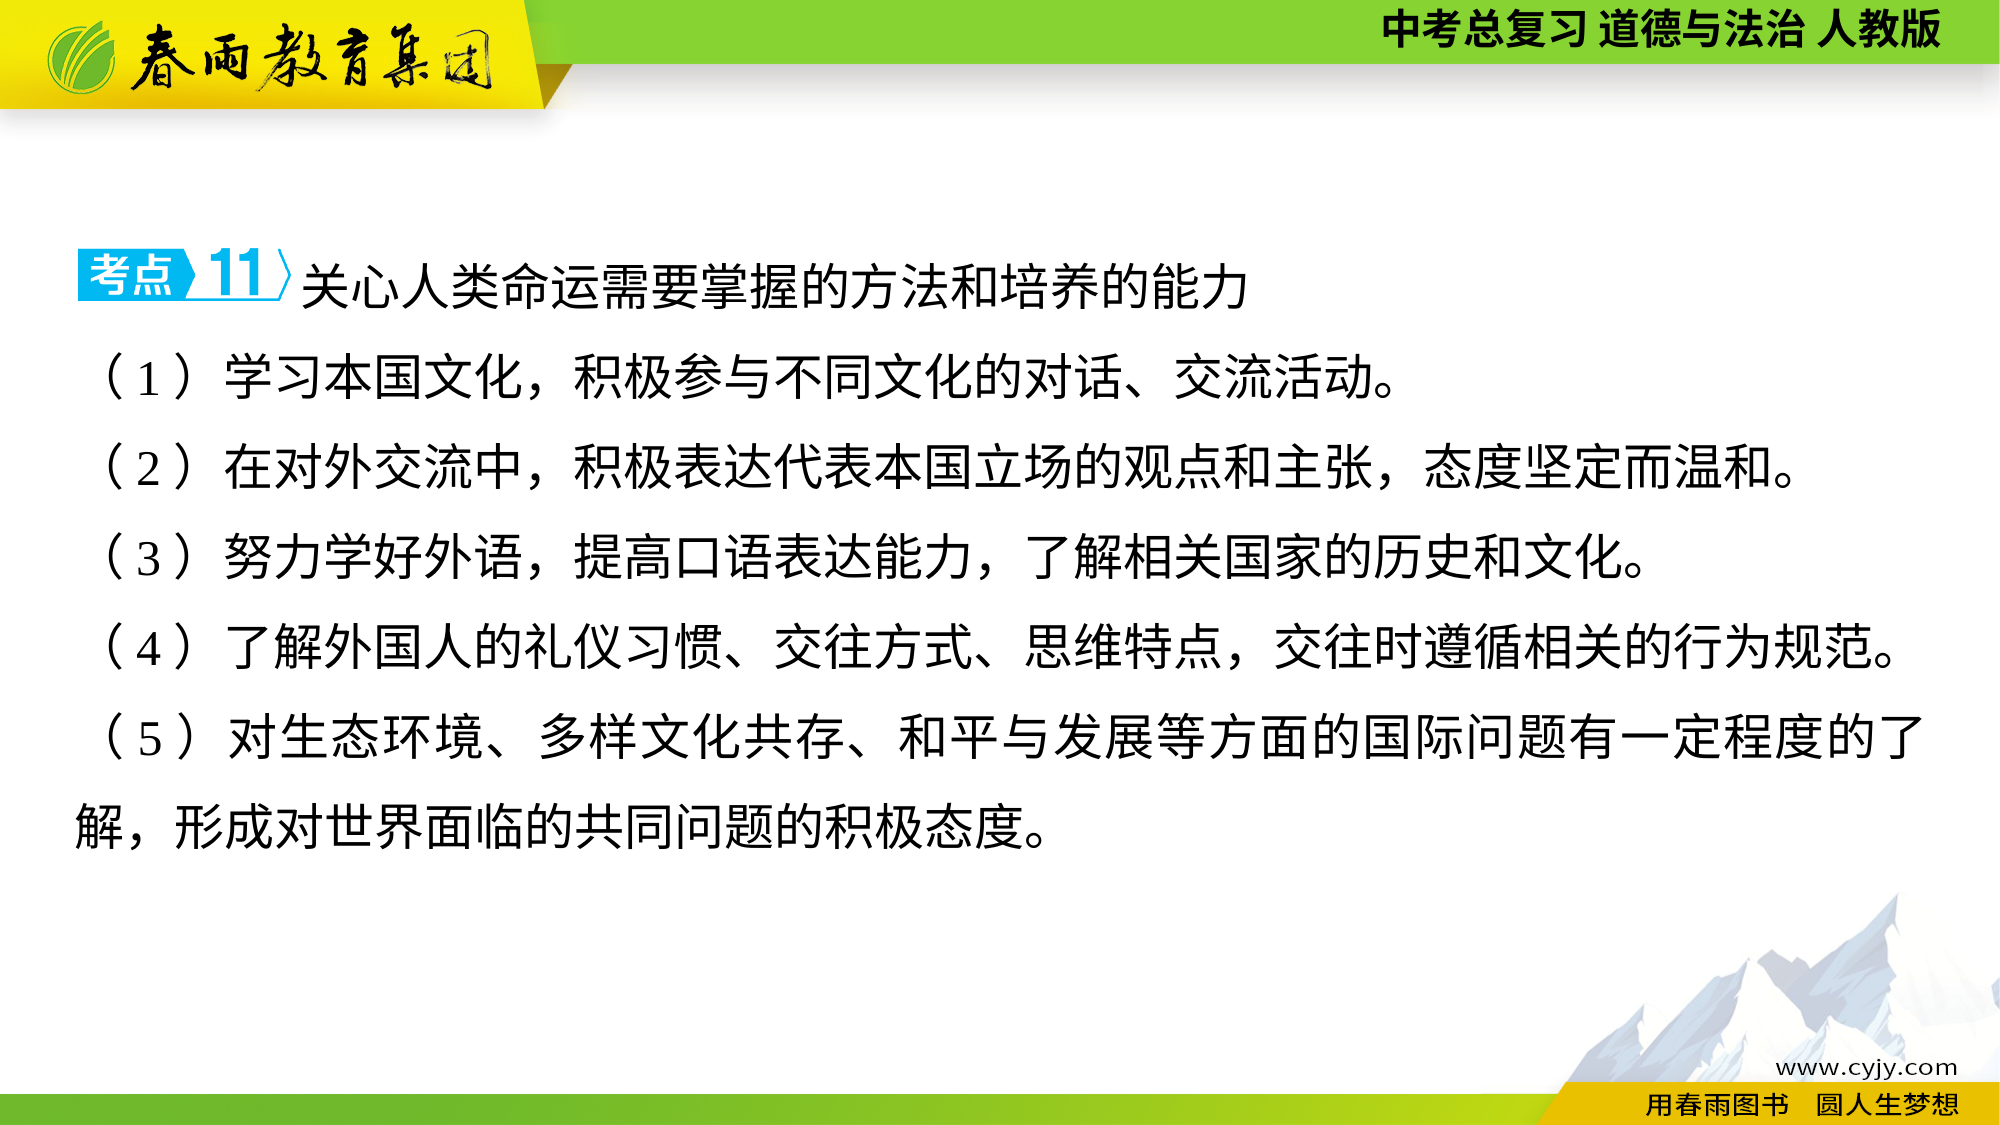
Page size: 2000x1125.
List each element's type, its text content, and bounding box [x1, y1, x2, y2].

picture [0, 0, 2000, 1125]
list 关心人类命运需要掌握的方法和培养的能力 （1）学习本国文化，积极参与不同文化的对话、交流活动。 （2）在对外交流中，积极表达代表本国立场的观点和主张，态度坚定而温和。 （3）努力学好外语，提高口语表达能力，了解相关国家的历史和文化。 （4）了解外国人的礼仪习惯、交往方式、思维特点，交往时遵循相关的行为规范。 （5）对生态环境、多样文化共存、和平与发展等方面的国际问题有一定程度的了解，形成对世界面临的共同问题的积极态度。 [59, 218, 1944, 858]
